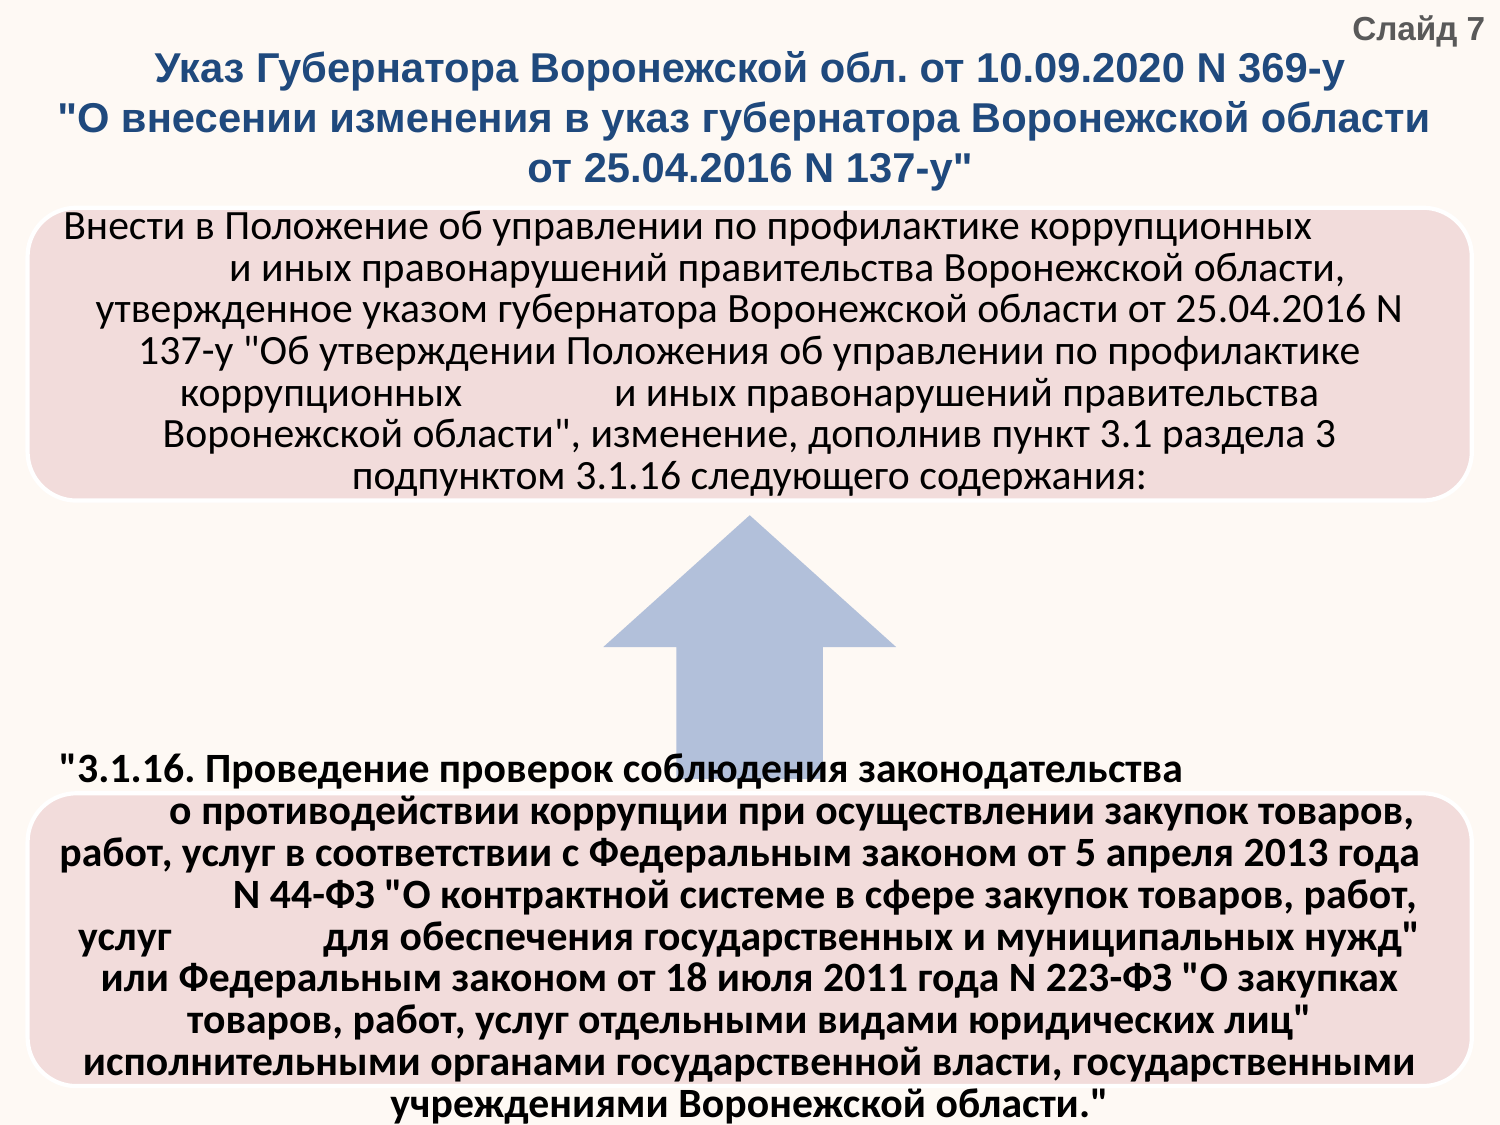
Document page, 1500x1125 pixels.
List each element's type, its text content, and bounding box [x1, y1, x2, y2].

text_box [27, 207, 1473, 1087]
text_box Слайд 7 [1302, 0, 1500, 55]
title Указ Губернатора Воронежской обл. от 10.09.2020 N 369-у "О внесении изменения в указ губернатора Воронежской области от 25.04.2016 N 137-у" [0, 0, 1500, 232]
